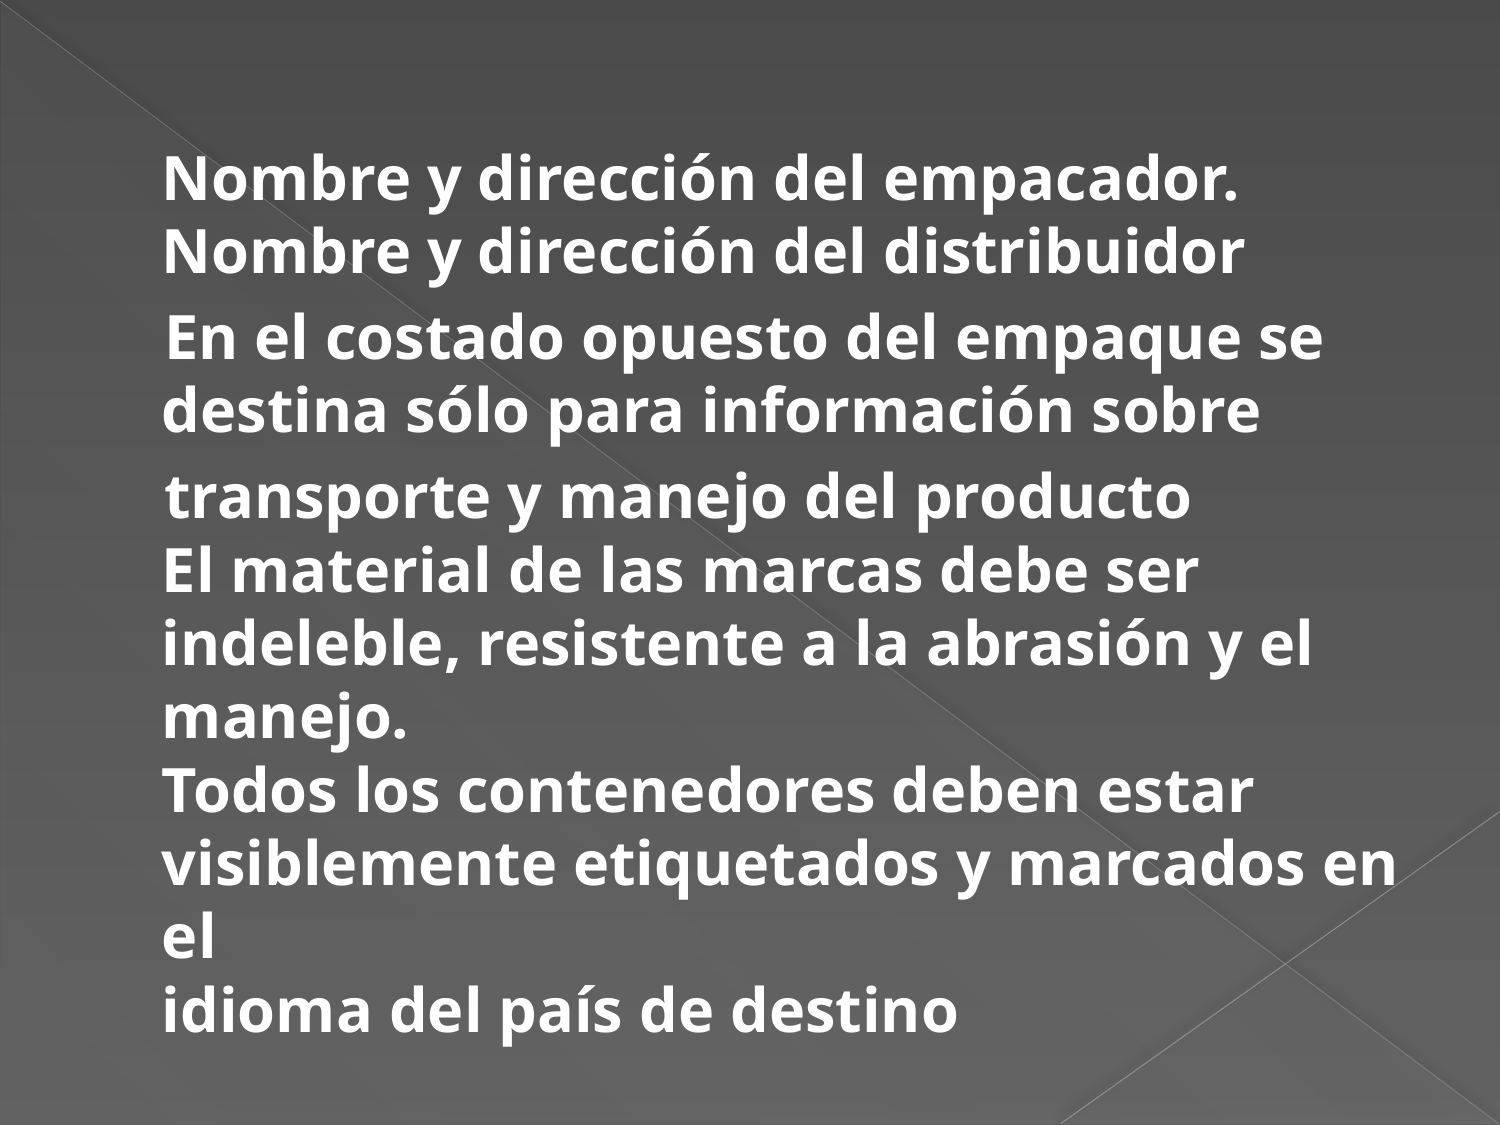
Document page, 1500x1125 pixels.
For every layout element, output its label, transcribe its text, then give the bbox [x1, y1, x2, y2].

list Nombre y dirección del empacador. Nombre y dirección del distribuidor En el costado opuesto del empaque se destina sólo para información sobre transporte y manejo del producto El material de las marcas debe ser indeleble, resistente a la abrasión y el manejo. Todos los contenedores deben estar visiblemente etiquetados y marcados en el idioma del país de destino [75, 58, 1425, 1059]
